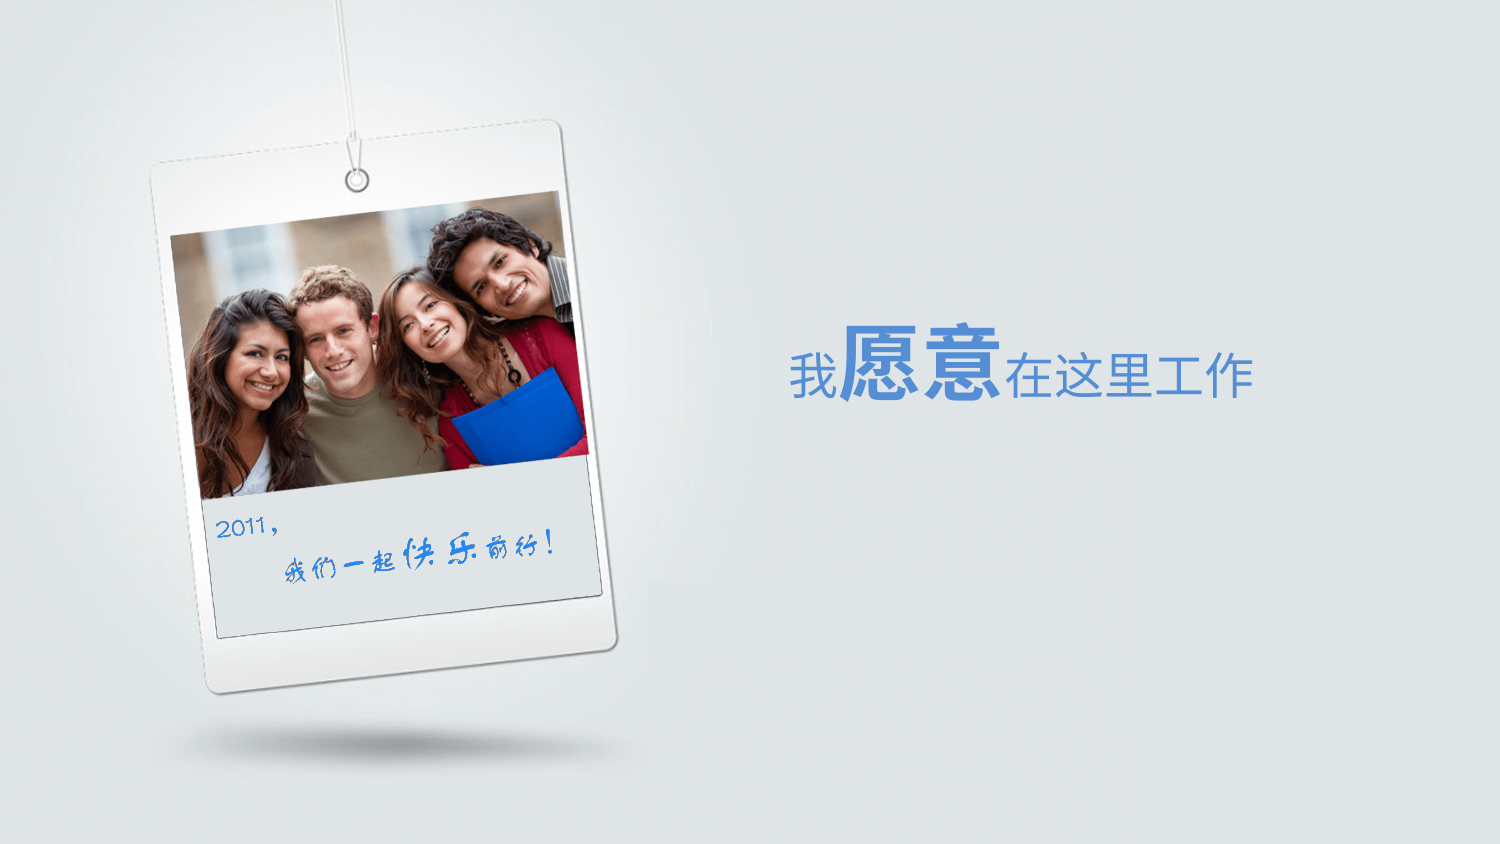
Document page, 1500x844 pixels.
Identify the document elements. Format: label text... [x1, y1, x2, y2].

picture [0, 0, 1500, 844]
text_box 我愿意在这里工作 [1125, 303, 1288, 419]
